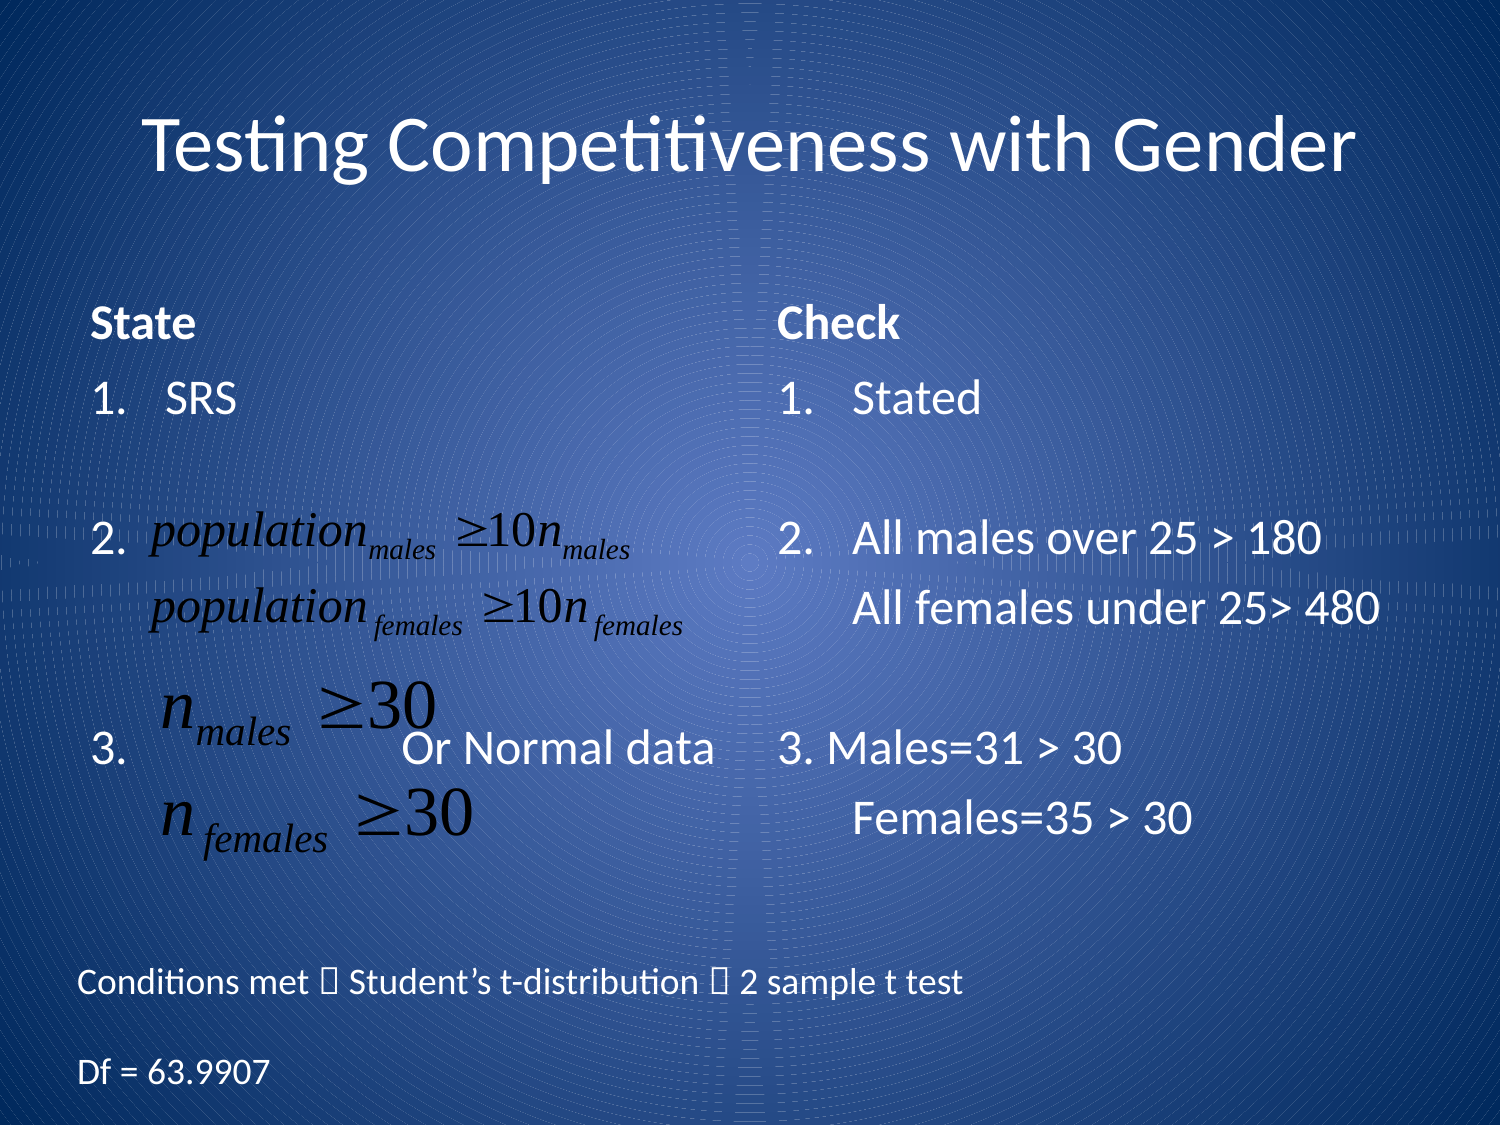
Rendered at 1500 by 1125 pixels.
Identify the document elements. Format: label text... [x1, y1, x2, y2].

title Testing Competitiveness with Gender [75, 45, 1425, 233]
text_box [137, 499, 692, 651]
list SRS 2. Or Normal data [75, 356, 738, 949]
list State [75, 251, 738, 356]
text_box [149, 662, 485, 874]
list Check [761, 251, 1425, 356]
list Stated All males over 25 > 180 All females under 25> 480 3. Males=31 > 30 Females=35 > 30 [761, 356, 1425, 1005]
text_box Conditions met  Student’s t-distribution  2 sample t test Df = 63.9907 [62, 949, 1025, 1100]
